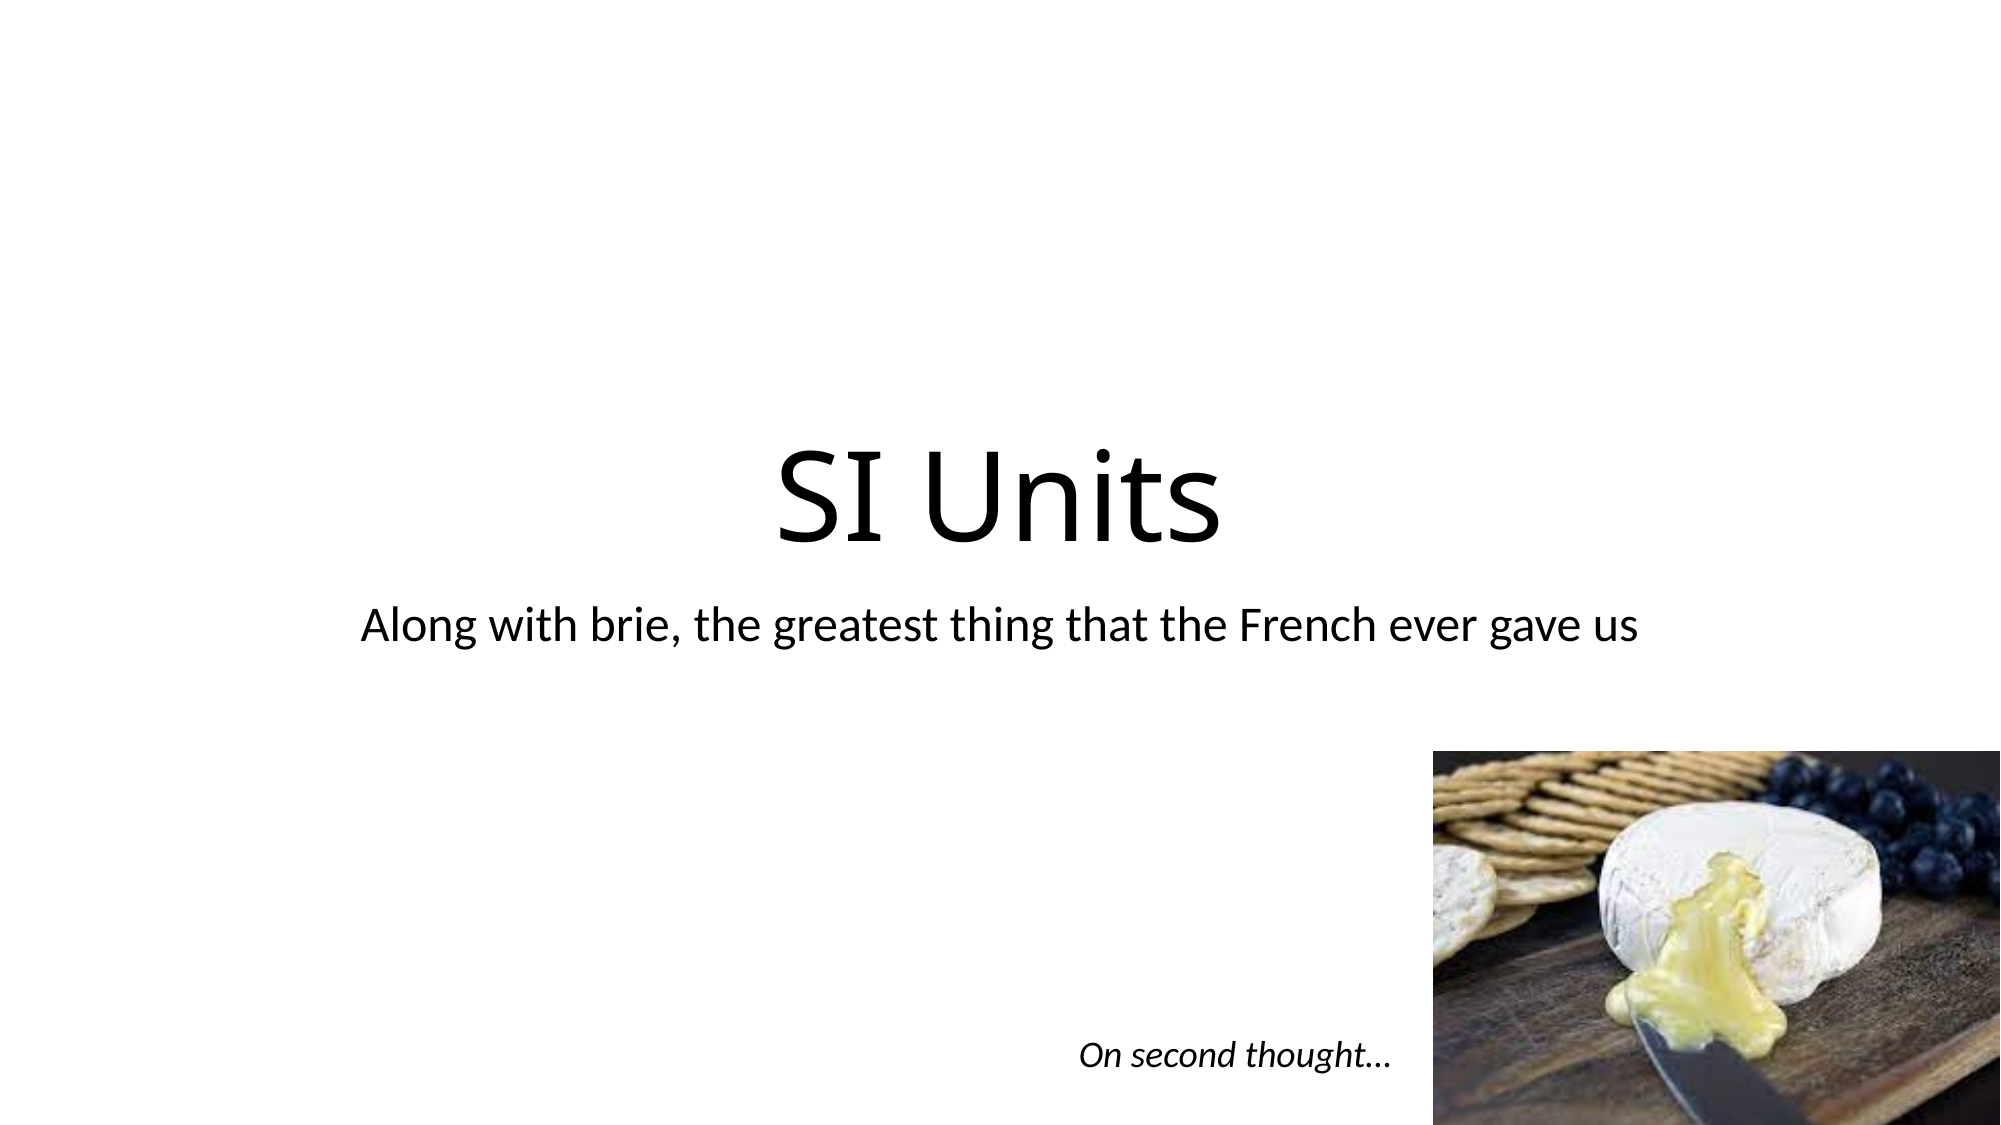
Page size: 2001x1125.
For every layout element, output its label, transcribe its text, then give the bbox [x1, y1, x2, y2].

subtitle Along with brie, the greatest thing that the French ever gave us [249, 590, 1750, 863]
title SI Units [249, 184, 1750, 576]
picture [1433, 751, 2000, 1125]
text_box On second thought… [1063, 1022, 1433, 1083]
